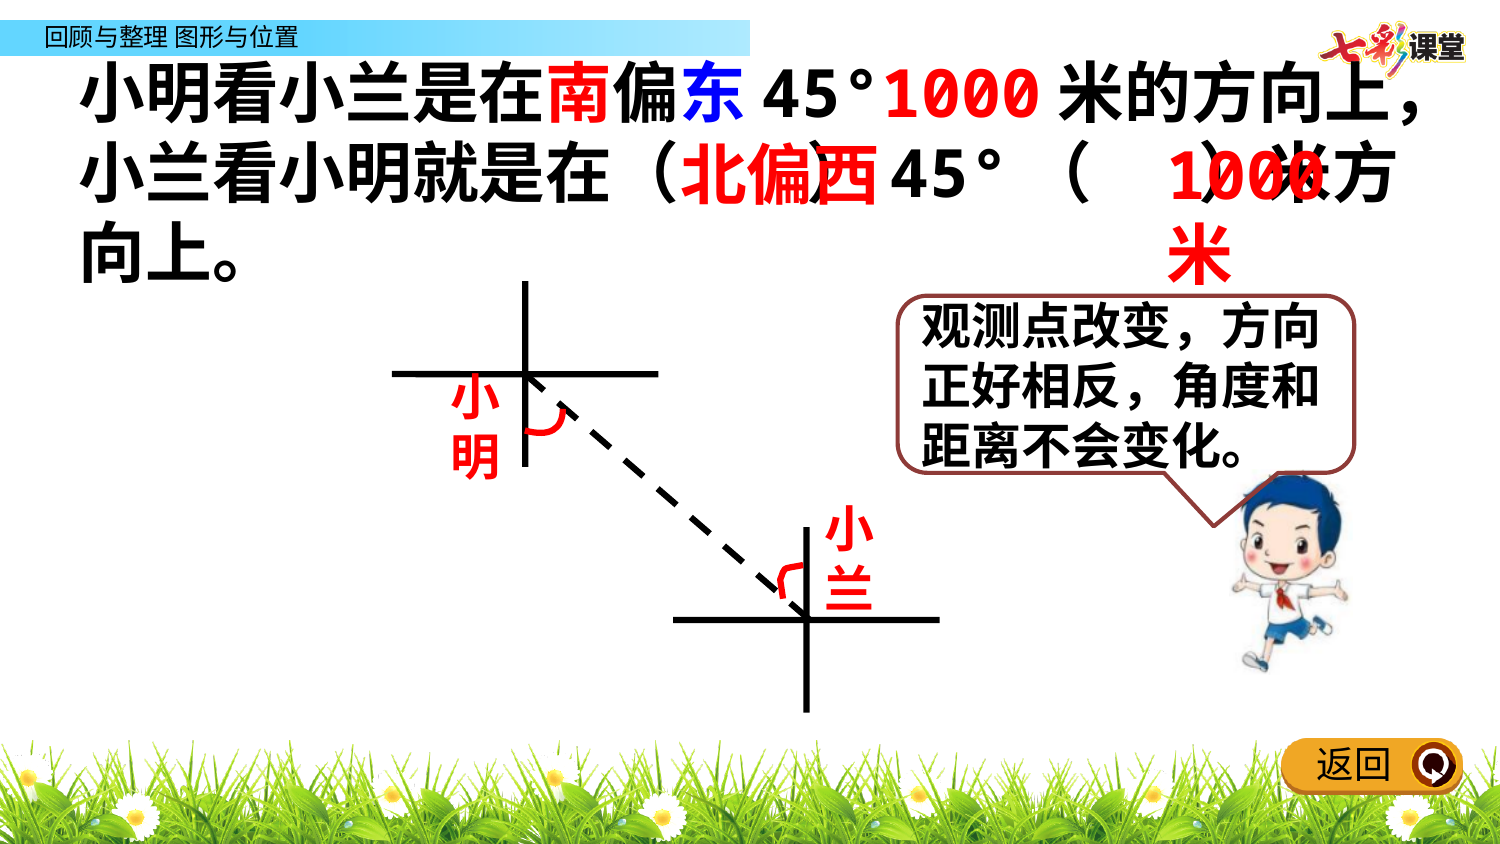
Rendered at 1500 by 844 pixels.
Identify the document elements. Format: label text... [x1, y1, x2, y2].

picture [0, 740, 1500, 844]
text_box 1000米 [1151, 125, 1414, 300]
picture [1316, 20, 1468, 80]
text_box 北偏西 [665, 125, 928, 220]
text_box 观测点改变，方向正好相反，角度和距离不会变化。 [944, 293, 1357, 529]
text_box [1281, 733, 1464, 795]
text_box 小明看小兰是在南偏东45°1000米的方向上，小兰看小明就是在（ ）45°（ ）米方向上。 [63, 43, 1447, 349]
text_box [391, 280, 940, 713]
picture [1229, 468, 1353, 675]
